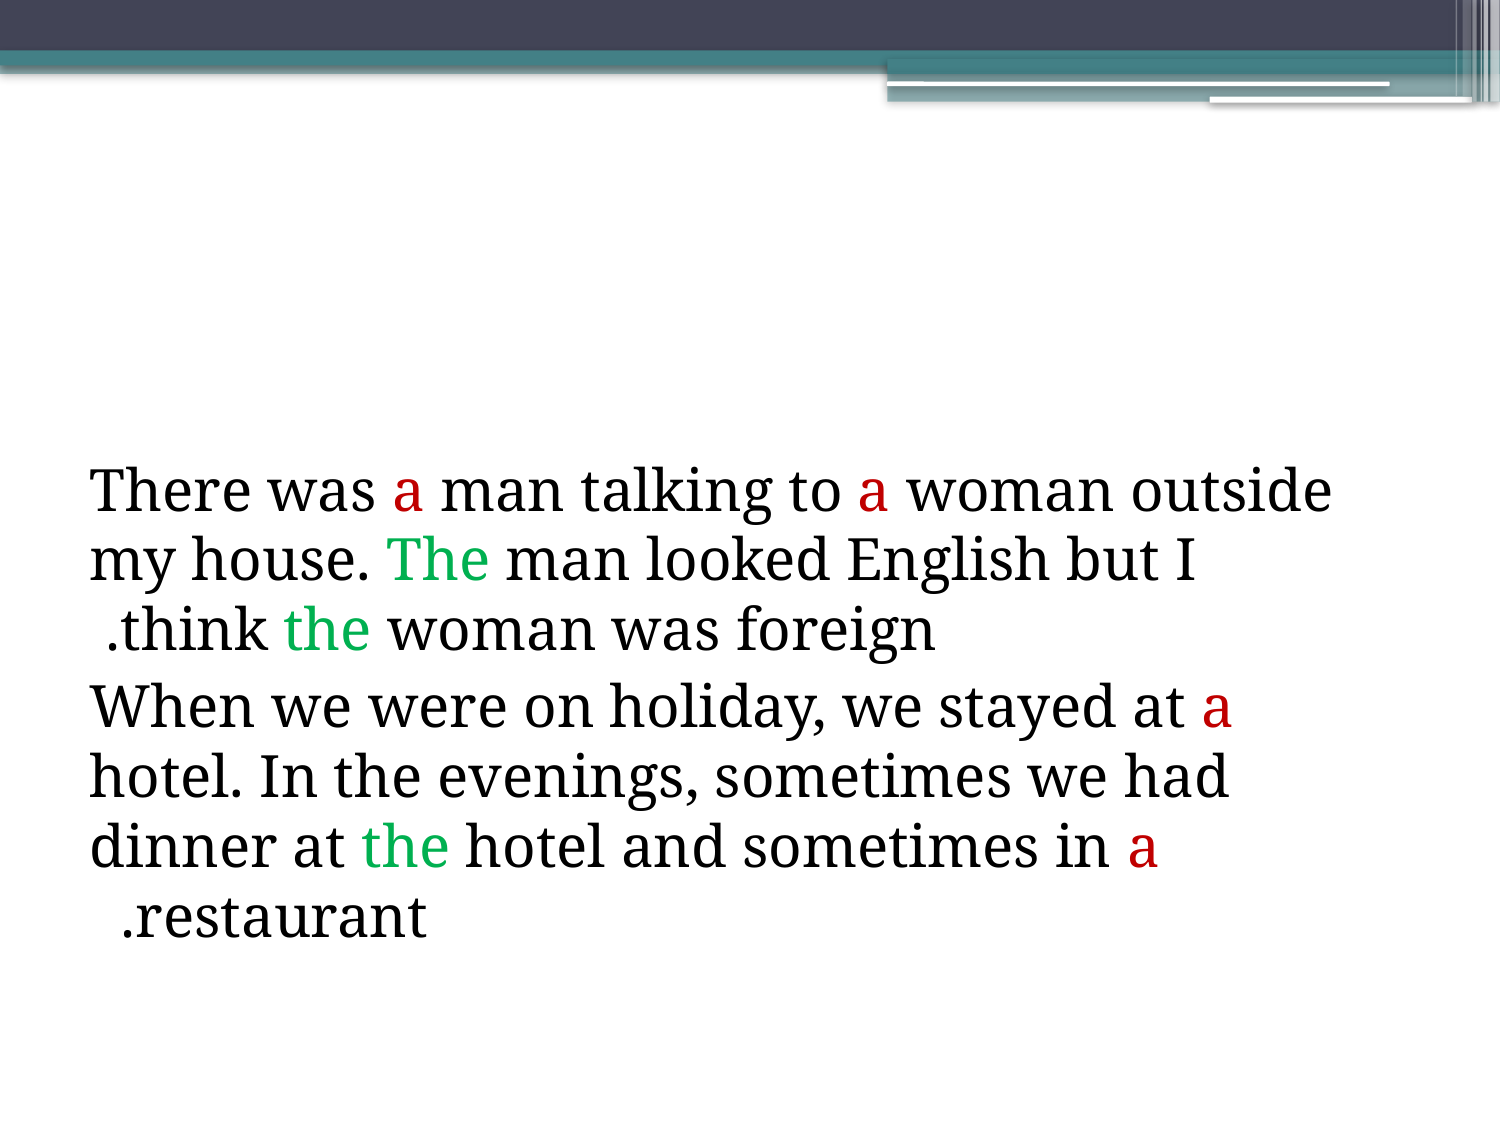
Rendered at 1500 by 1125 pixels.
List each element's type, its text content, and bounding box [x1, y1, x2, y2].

list There was a man talking to a woman outside my house. The man looked English but I think the woman was foreign. When we were on holiday, we stayed at a hotel. In the evenings, sometimes we had dinner at the hotel and sometimes in a restaurant. [75, 368, 1425, 1079]
